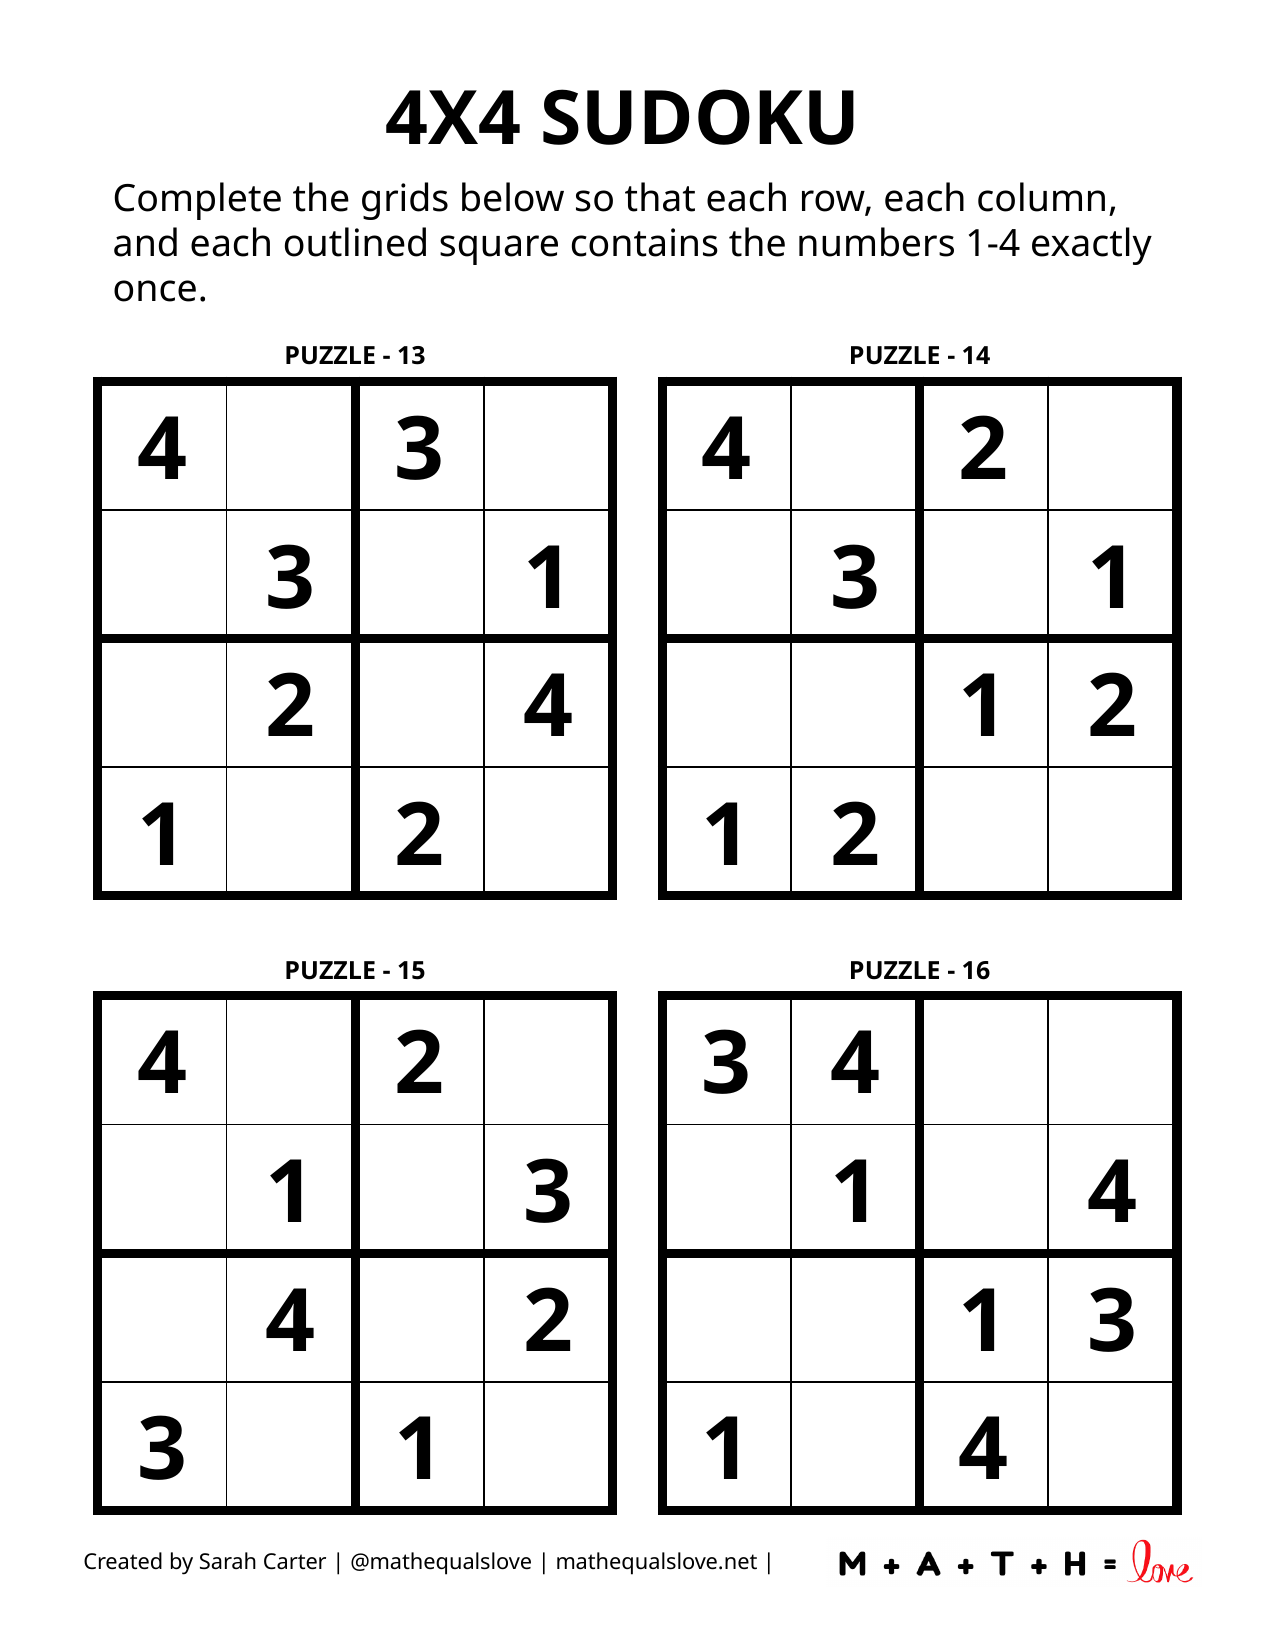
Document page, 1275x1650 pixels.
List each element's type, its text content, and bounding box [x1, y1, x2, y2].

table_cell [667, 643, 790, 766]
table_cell 1 [924, 643, 1047, 766]
table_header 3 [667, 1000, 790, 1124]
table_cell [227, 768, 351, 891]
table_cell 4 [924, 1383, 1047, 1506]
table_cell [102, 643, 226, 766]
table_header [485, 386, 608, 509]
table_cell [485, 1383, 608, 1506]
table_cell 1 [227, 1125, 351, 1249]
table_cell 4 [1049, 1125, 1172, 1249]
table_header 4 [792, 1000, 915, 1124]
table_cell 1 [792, 1125, 915, 1249]
table_cell [924, 511, 1047, 634]
text_box Created by Sarah Carter | @mathequalslove | mathequalslove.net | [68, 1540, 826, 1582]
table_cell [102, 511, 226, 634]
table_cell 3 [227, 511, 351, 634]
table_cell [360, 1258, 483, 1381]
table_header [227, 1000, 351, 1124]
table_header [1049, 1000, 1172, 1124]
table_cell 3 [792, 511, 915, 634]
text_box PUZZLE - 16 [662, 954, 1177, 985]
table_cell [667, 511, 790, 634]
table_cell 1 [1049, 511, 1172, 634]
table_cell [792, 1383, 915, 1506]
table_cell [102, 1125, 226, 1249]
table_cell [924, 1125, 1047, 1249]
table_cell [667, 1125, 790, 1249]
table_cell 2 [792, 768, 915, 891]
table_cell [667, 1258, 790, 1381]
table_cell 2 [485, 1258, 608, 1381]
table_cell [360, 643, 483, 766]
table_cell 1 [667, 1383, 790, 1506]
table_cell [1049, 768, 1172, 891]
table_cell [227, 1383, 351, 1506]
text_box PUZZLE - 13 [97, 362, 613, 370]
table_cell 3 [485, 1125, 608, 1249]
table_header 2 [360, 1000, 483, 1124]
table_cell [792, 1258, 915, 1381]
table_cell [360, 511, 483, 634]
table_cell [1049, 1383, 1172, 1506]
table_header 2 [924, 386, 1047, 509]
table_cell 1 [667, 768, 790, 891]
text_box 4X4 SUDOKU [68, 62, 1178, 168]
table_cell 1 [485, 511, 608, 634]
table_cell 2 [1049, 643, 1172, 766]
table_cell [485, 768, 608, 891]
table_header 4 [667, 386, 790, 509]
table_cell 2 [360, 768, 483, 891]
picture [826, 1536, 1203, 1588]
table_header 4 [102, 1000, 226, 1124]
table_cell 2 [227, 643, 351, 766]
table_cell [360, 1125, 483, 1249]
table_header 3 [360, 386, 483, 509]
table_cell [924, 768, 1047, 891]
table_header [924, 1000, 1047, 1124]
table_cell 1 [924, 1258, 1047, 1381]
text_box PUZZLE - 14 [662, 362, 1177, 370]
table_header [485, 1000, 608, 1124]
table_cell 1 [360, 1383, 483, 1506]
table_cell 1 [102, 768, 226, 891]
table_cell 4 [485, 643, 608, 766]
table_cell 3 [1049, 1258, 1172, 1381]
text_box Complete the grids below so that each row, each column, and each outlined square contains the numbers 1-4 exactly once. [97, 166, 1177, 362]
table_cell [792, 643, 915, 766]
text_box PUZZLE - 15 [97, 954, 613, 985]
table_header [1049, 386, 1172, 509]
table_header [227, 386, 351, 509]
table_header 4 [102, 386, 226, 509]
table_header [792, 386, 915, 509]
table_cell 4 [227, 1258, 351, 1381]
table_cell [102, 1258, 226, 1381]
table_cell 3 [102, 1383, 226, 1506]
